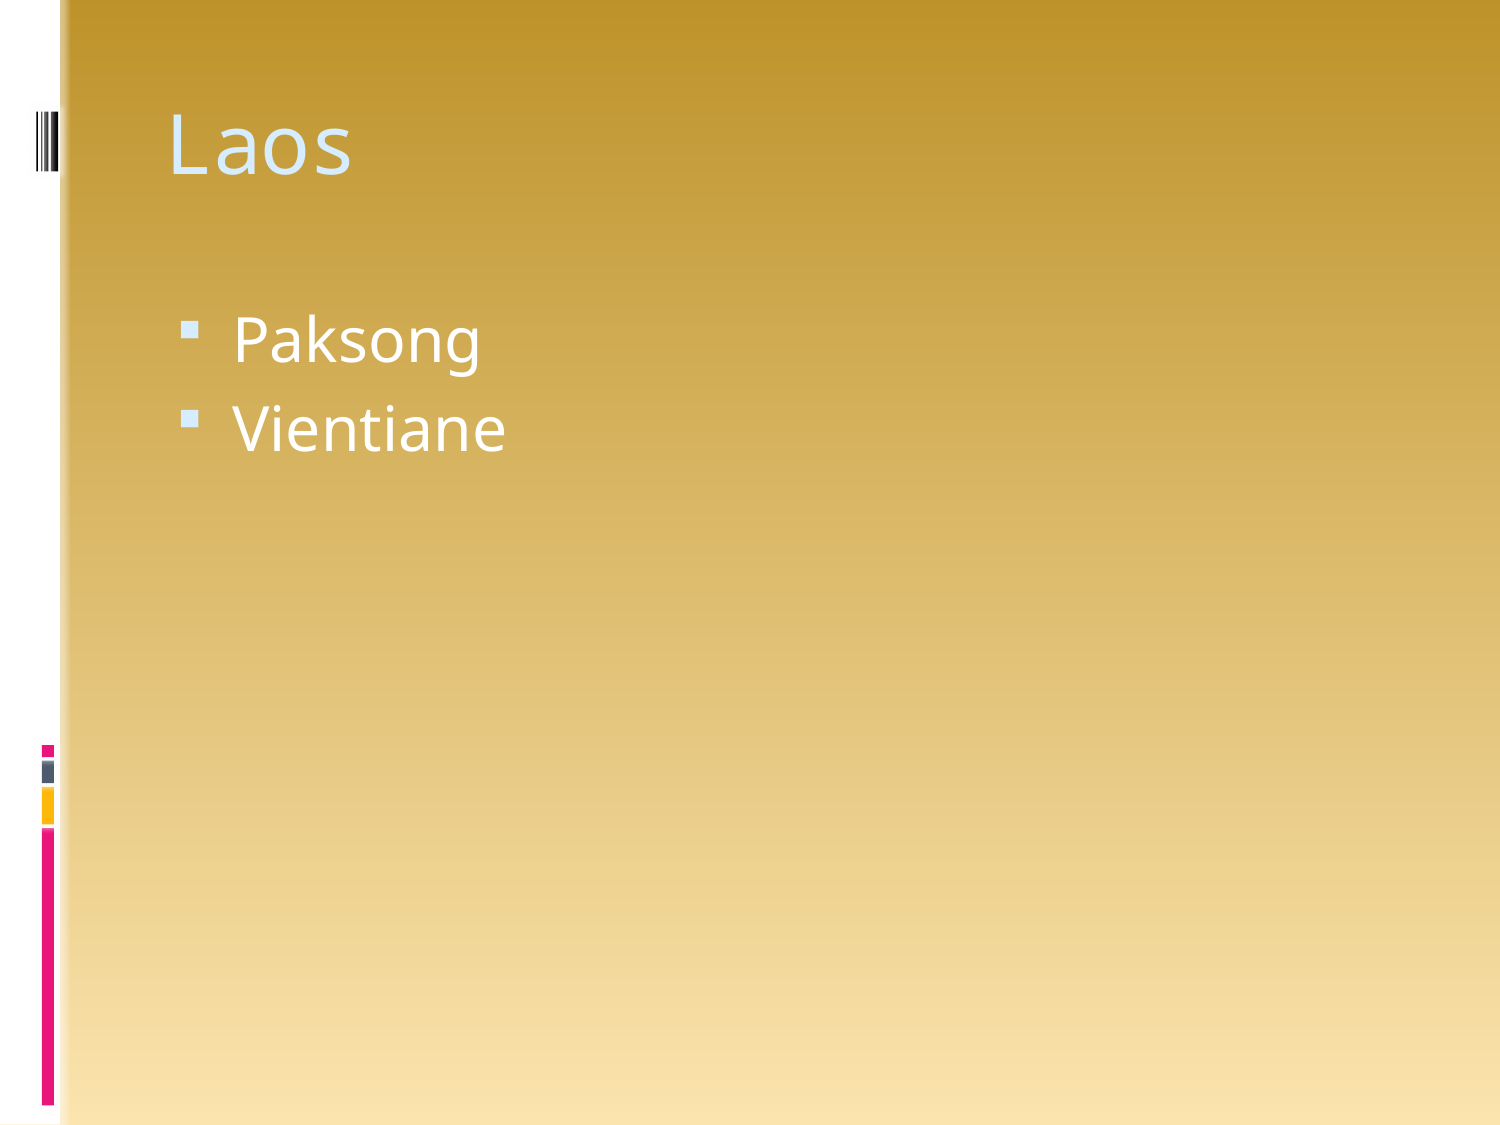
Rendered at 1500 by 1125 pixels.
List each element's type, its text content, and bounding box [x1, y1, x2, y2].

list Paksong Vientiane [150, 292, 1425, 1043]
title Laos [150, 83, 1425, 234]
